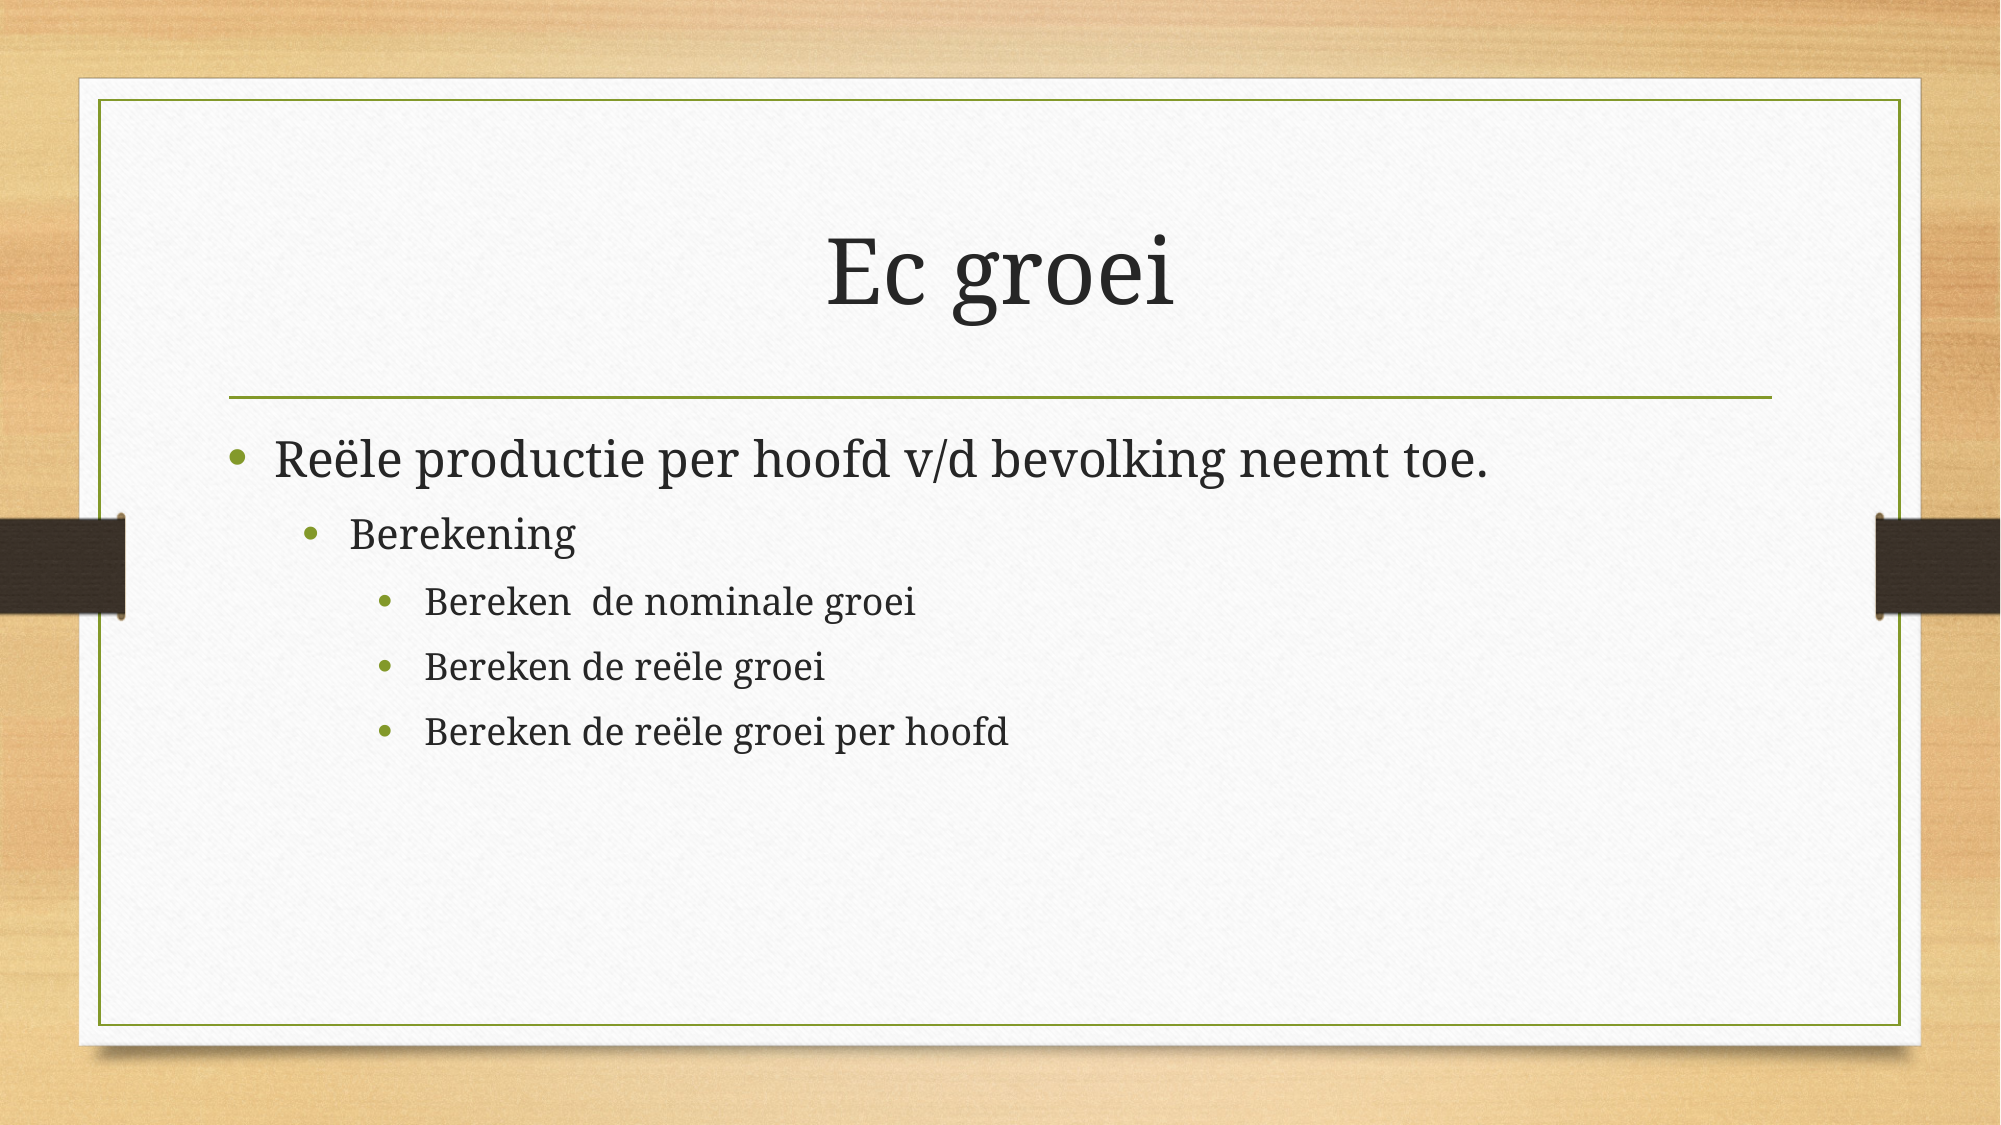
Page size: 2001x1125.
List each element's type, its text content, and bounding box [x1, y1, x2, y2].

title Ec groei [212, 161, 1788, 375]
picture [0, 0, 2001, 1125]
list Reële productie per hoofd v/d bevolking neemt toe. Berekening Bereken de nominale groei Bereken de reële groei Bereken de reële groei per hoofd [212, 419, 1788, 964]
